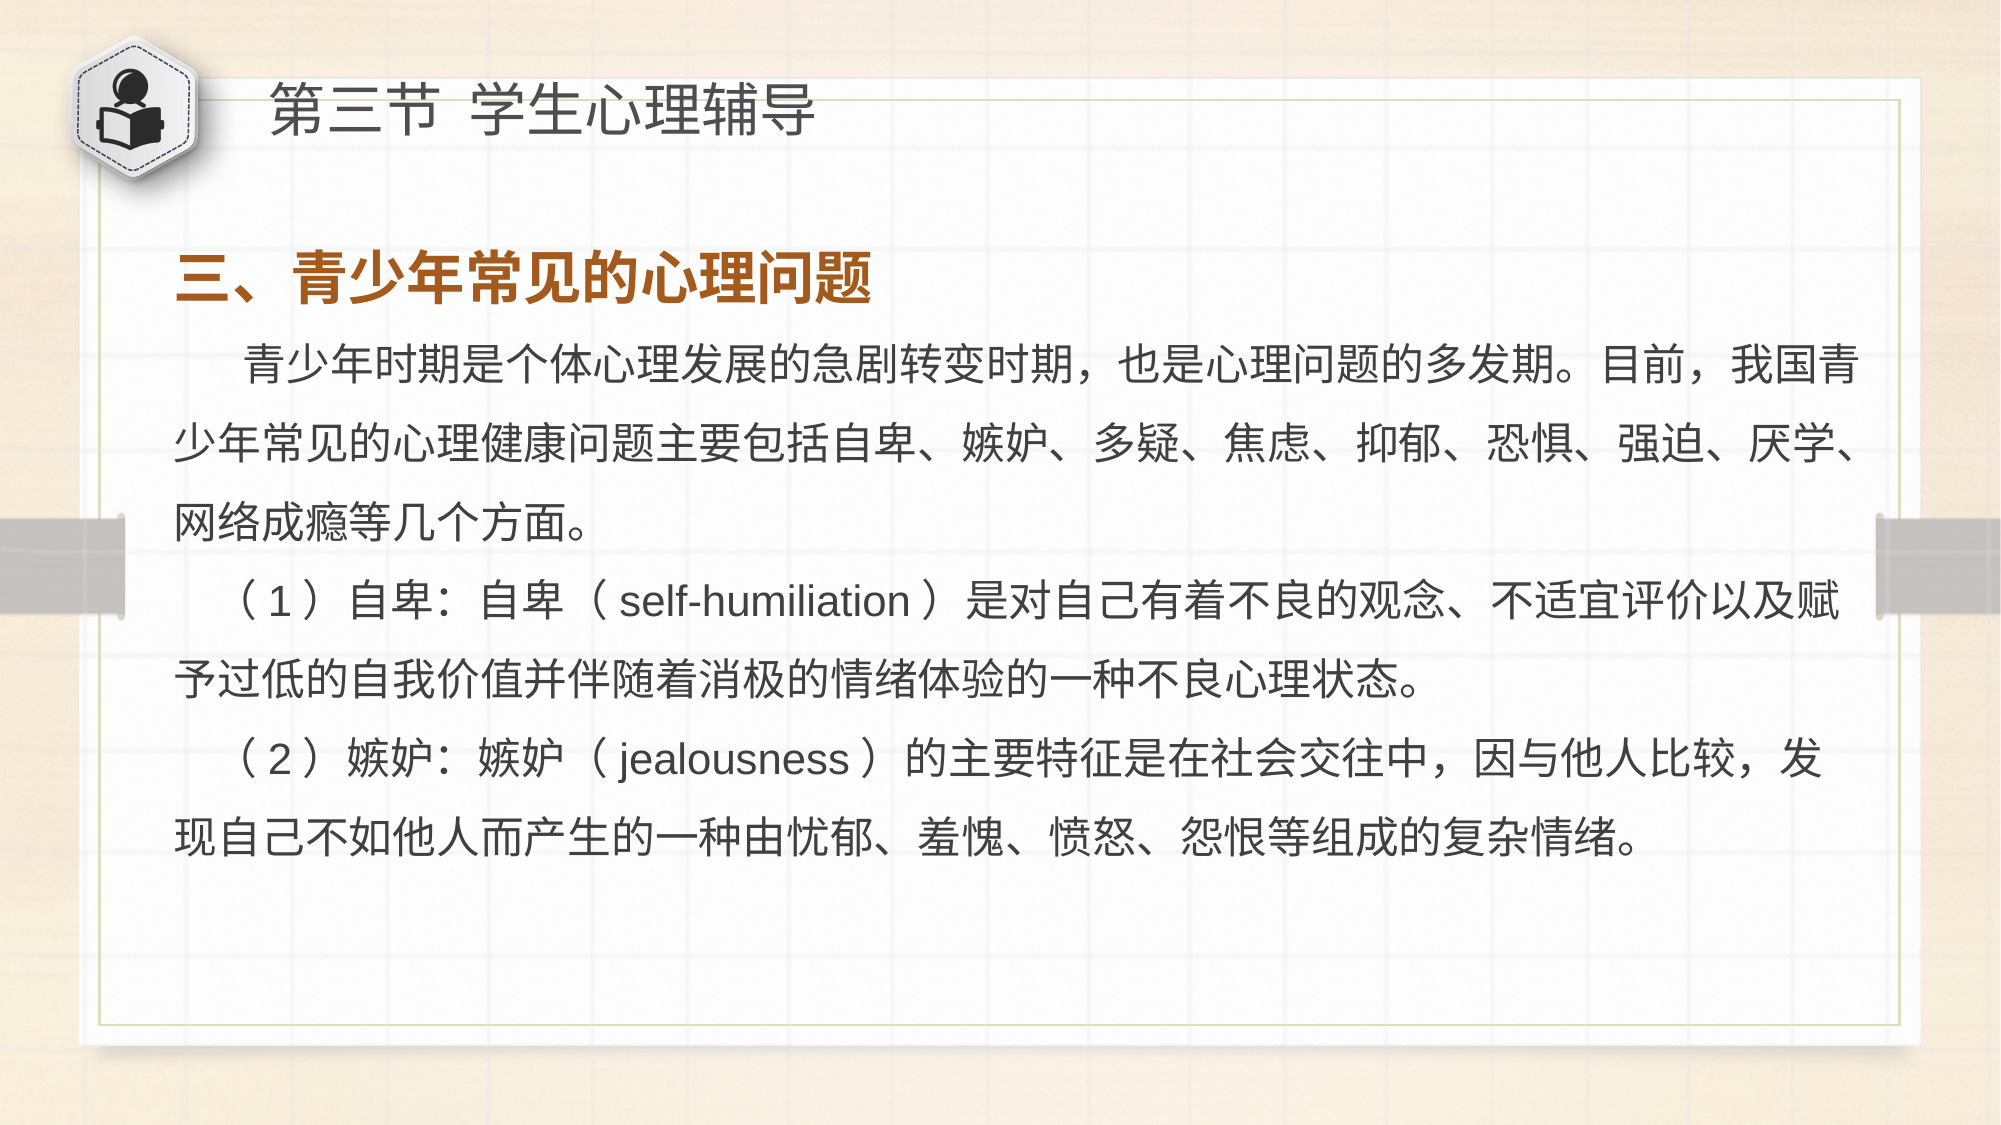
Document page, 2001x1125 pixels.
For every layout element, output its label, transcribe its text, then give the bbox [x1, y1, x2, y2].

picture [0, 0, 2001, 1125]
text_box 第三节 学生心理辅导 [253, 65, 1660, 150]
text_box 三、青少年常见的心理问题 青少年时期是个体心理发展的急剧转变时期，也是心理问题的多发期。目前，我国青少年常见的心理健康问题主要包括自卑、嫉妒、多疑、焦虑、抑郁、恐惧、强迫、厌学、网络成瘾等几个方面。 （1）自卑：自卑（self-humiliation）是对自己有着不良的观念、不适宜评价以及赋予过低的自我价值并伴随着消极的情绪体验的一种不良心理状态。 （2）嫉妒：嫉妒（jealousness）的主要特征是在社会交往中，因与他人比较，发现自己不如他人而产生的一种由忧郁、羞愧、愤怒、怨恨等组成的复杂情绪。 [159, 198, 1879, 870]
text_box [61, 43, 206, 173]
